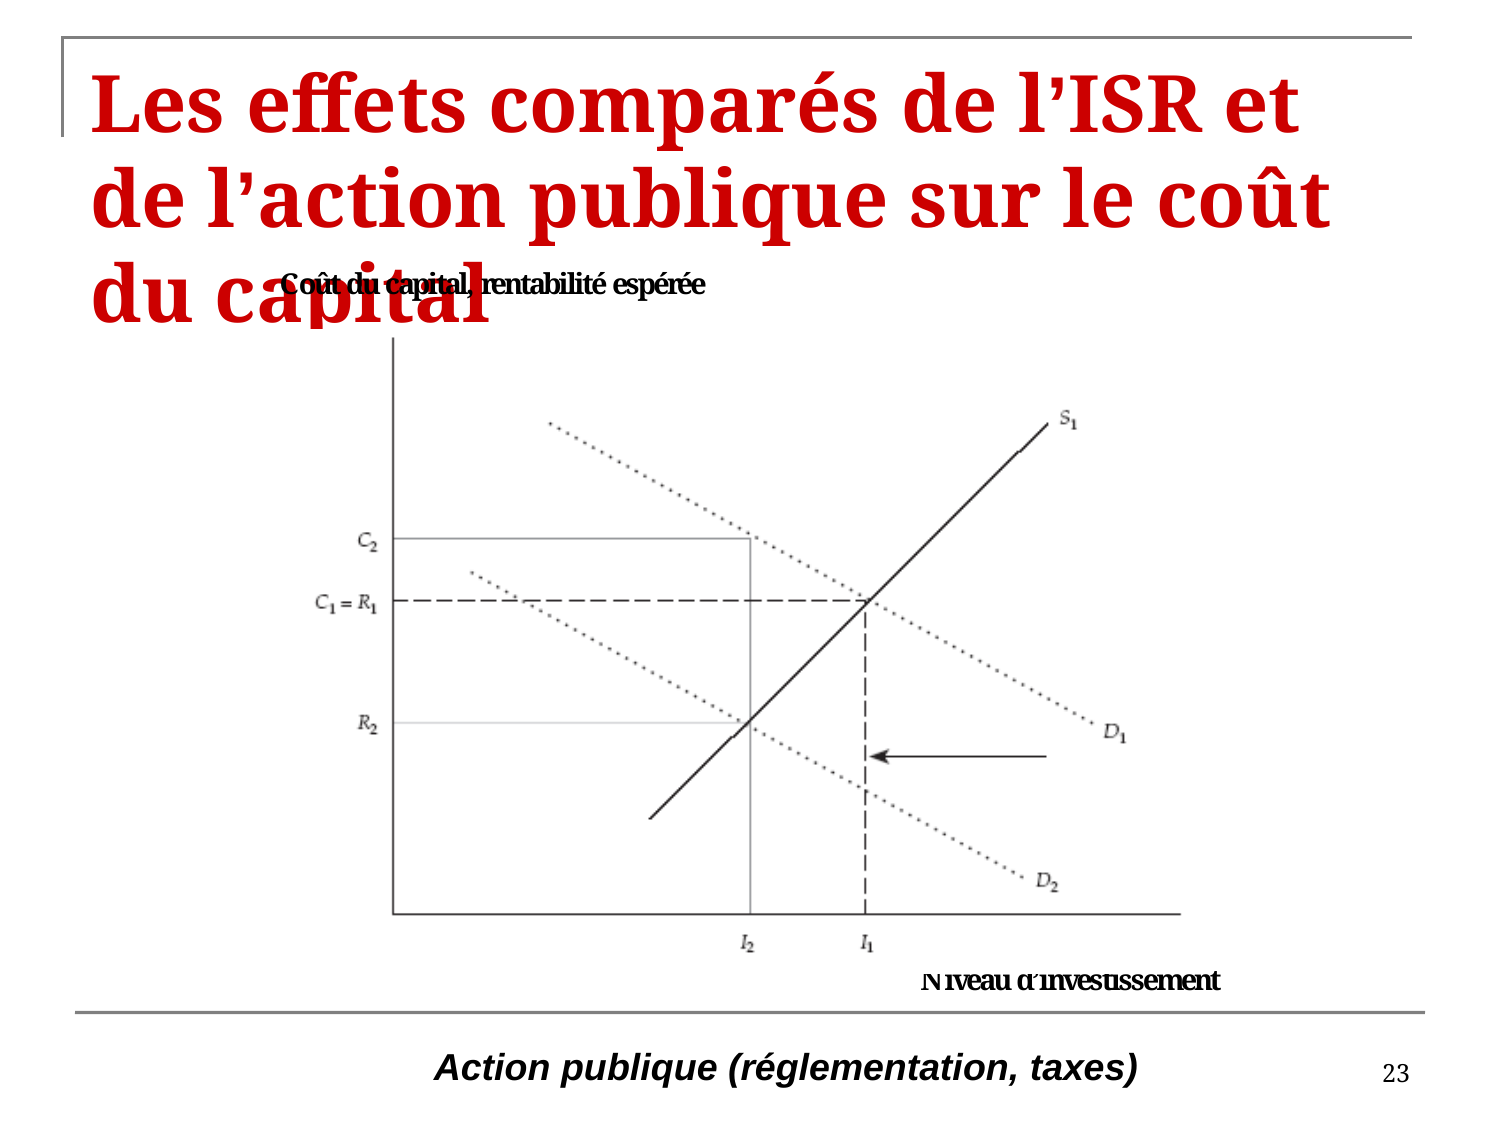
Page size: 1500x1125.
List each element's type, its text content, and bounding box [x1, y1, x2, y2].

text_box Action publique (réglementation, taxes) [419, 1035, 1164, 1095]
title Les effets comparés de l’ISR et de l’action publique sur le coût du capital [75, 45, 1425, 233]
slide_number 23 [1074, 1024, 1425, 1100]
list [268, 262, 1231, 1006]
